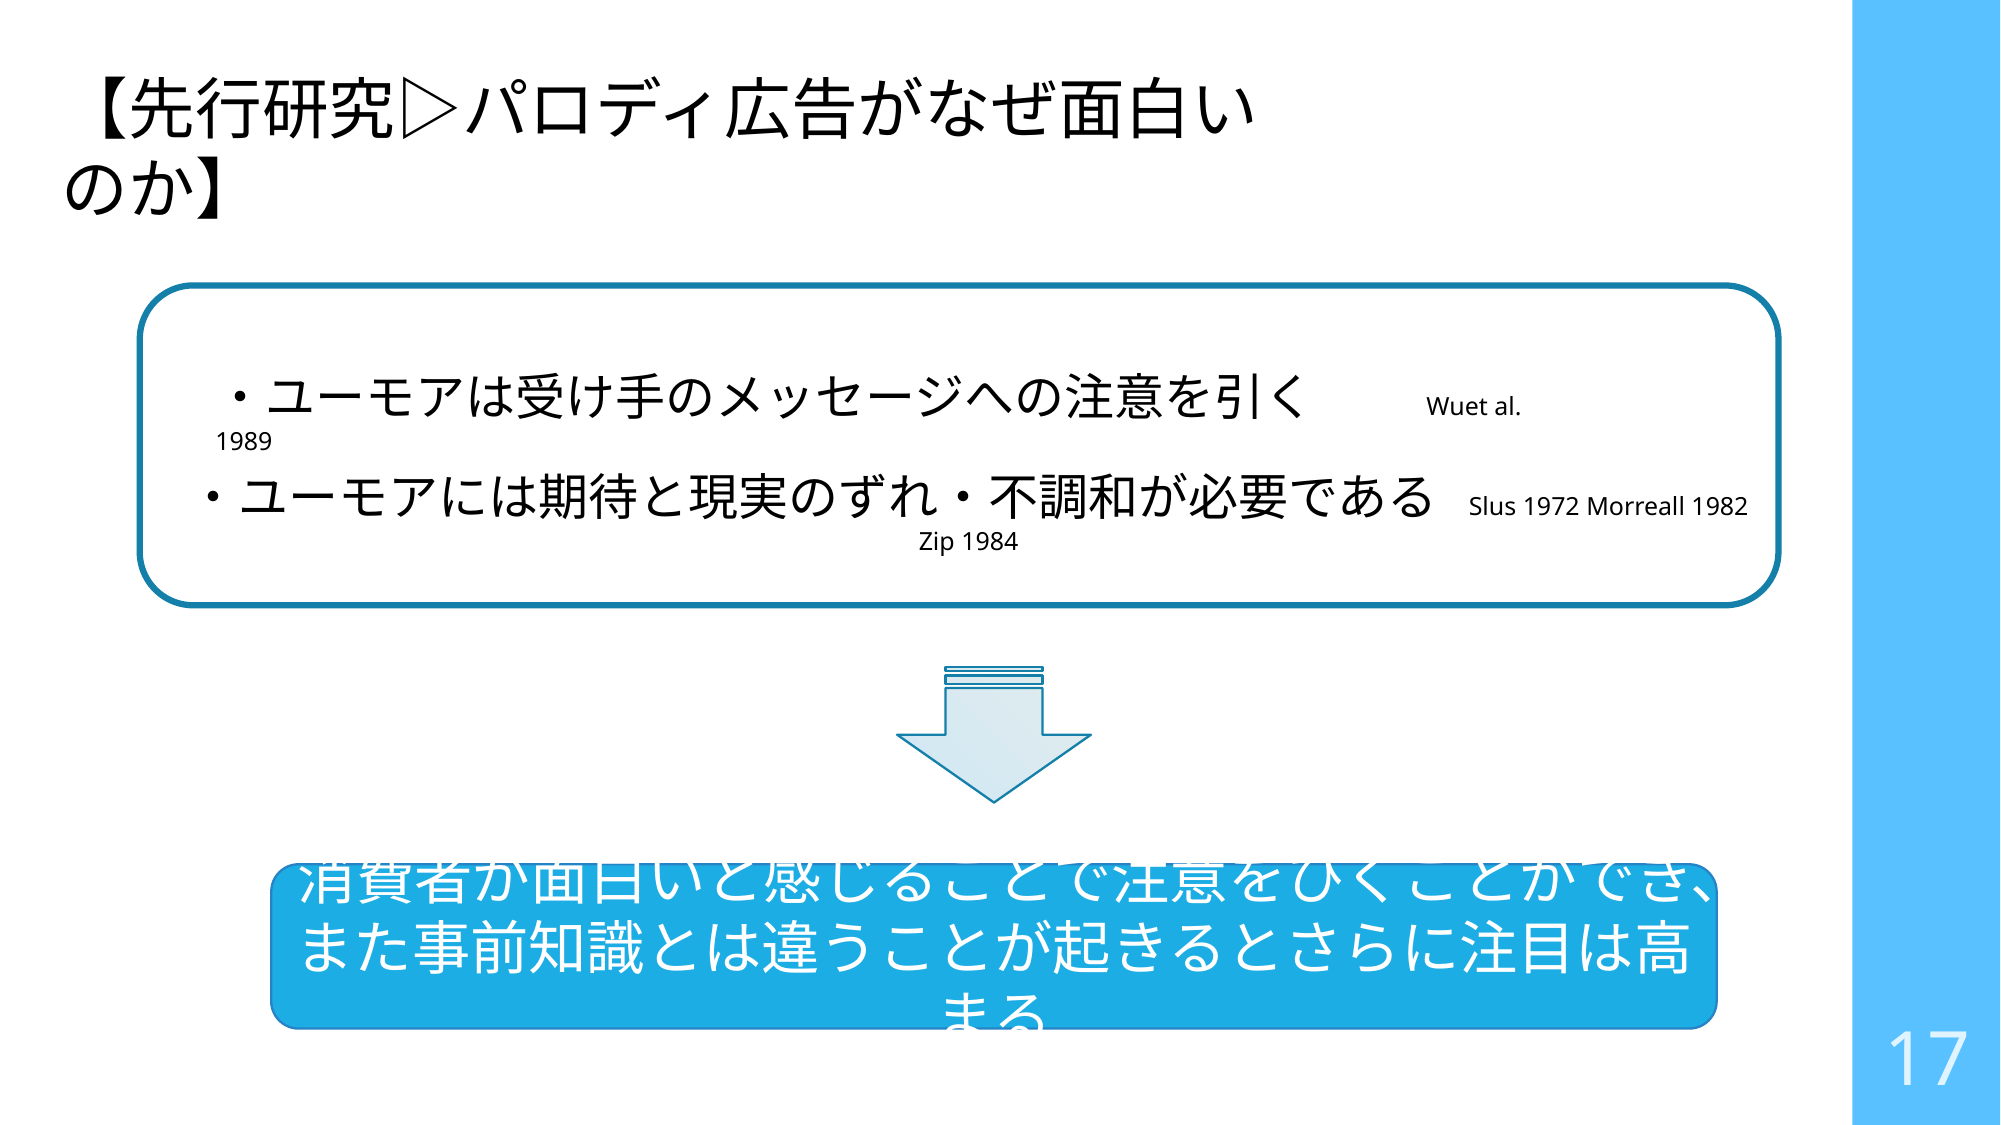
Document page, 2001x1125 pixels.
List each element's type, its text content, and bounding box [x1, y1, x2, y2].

text_box [138, 284, 1780, 607]
text_box [944, 666, 1044, 672]
text_box ・ユーモアには期待と現実のずれ・不調和が必要である Slus 1972 Morreall 1982 Zip 1984 [158, 457, 1779, 563]
text_box [896, 686, 1093, 804]
text_box [944, 674, 1044, 685]
text_box ・ユーモアは受け手のメッセージへの注意を引く Wuet al. 1989 [200, 358, 1546, 457]
text_box 消費者が面白いと感じることで注意をひくことができ、 また事前知識とは違うことが起きるとさらに注目は高まる [270, 863, 1718, 1030]
text_box 【先行研究▷パロディ広告がなぜ面白いのか】 [47, 59, 1283, 235]
slide_number 17 [1852, 1012, 2000, 1110]
